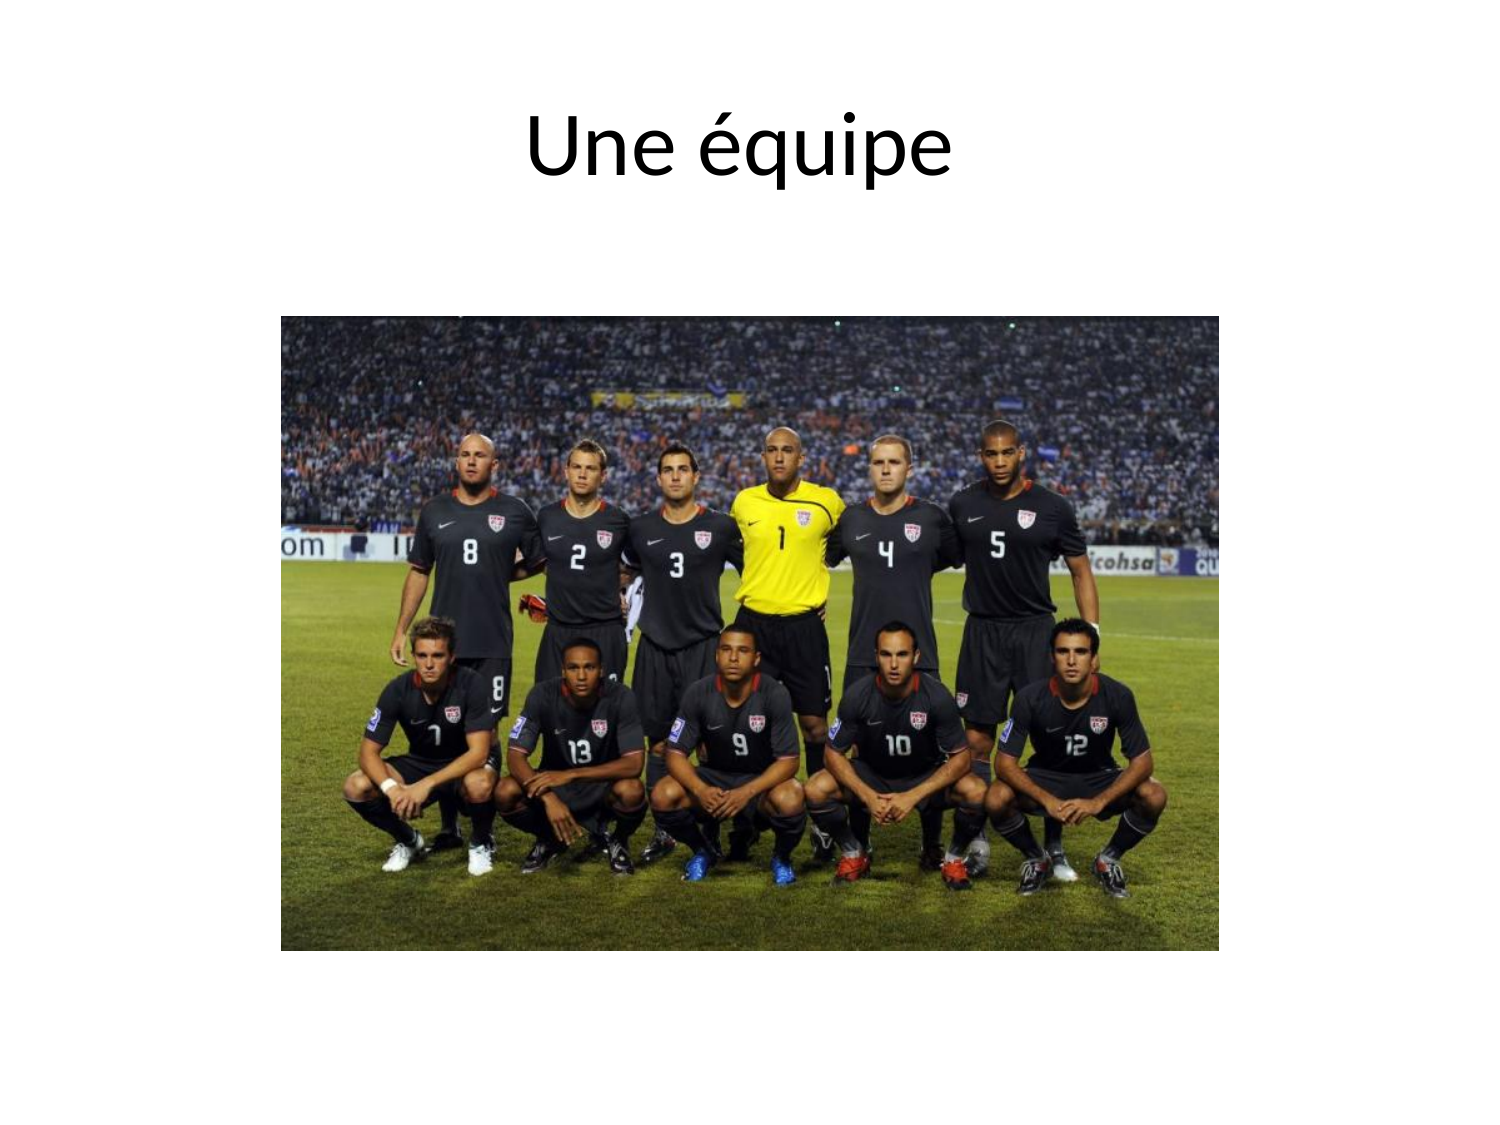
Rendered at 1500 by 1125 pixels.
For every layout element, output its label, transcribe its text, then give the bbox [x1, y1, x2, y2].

title Une équipe [75, 45, 1425, 233]
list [281, 316, 1219, 951]
